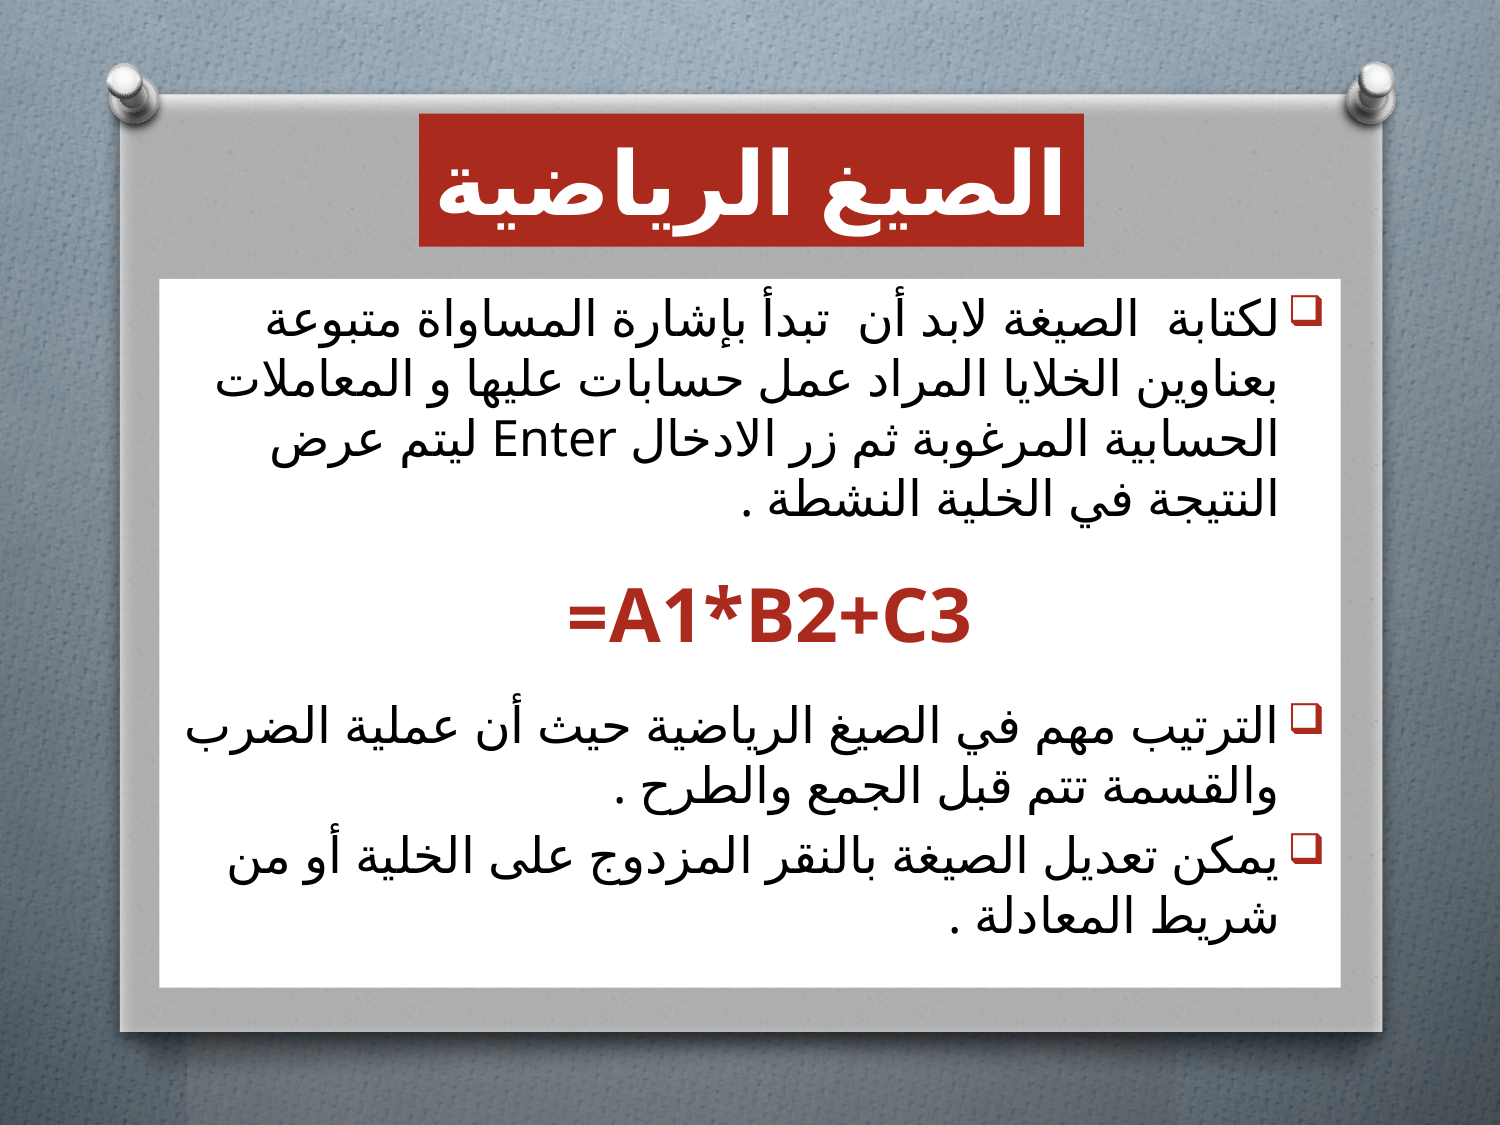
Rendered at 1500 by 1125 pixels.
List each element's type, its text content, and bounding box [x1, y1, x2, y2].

list لكتابة الصيغة لابد أن تبدأ بإشارة المساواة متبوعة بعناوين الخلايا المراد عمل حسابات عليها و المعاملات الحسابية المرغوبة ثم زر الادخال Enter ليتم عرض النتيجة في الخلية النشطة . A1*B2+C3= الترتيب مهم في الصيغ الرياضية حيث أن عملية الضرب والقسمة تتم قبل الجمع والطرح . يمكن تعديل الصيغة بالنقر المزدوج على الخلية أو من شريط المعادلة . [159, 278, 1341, 988]
picture [1317, 35, 1439, 156]
picture [75, 29, 198, 153]
text_box الصيغ الرياضية [419, 113, 1084, 247]
